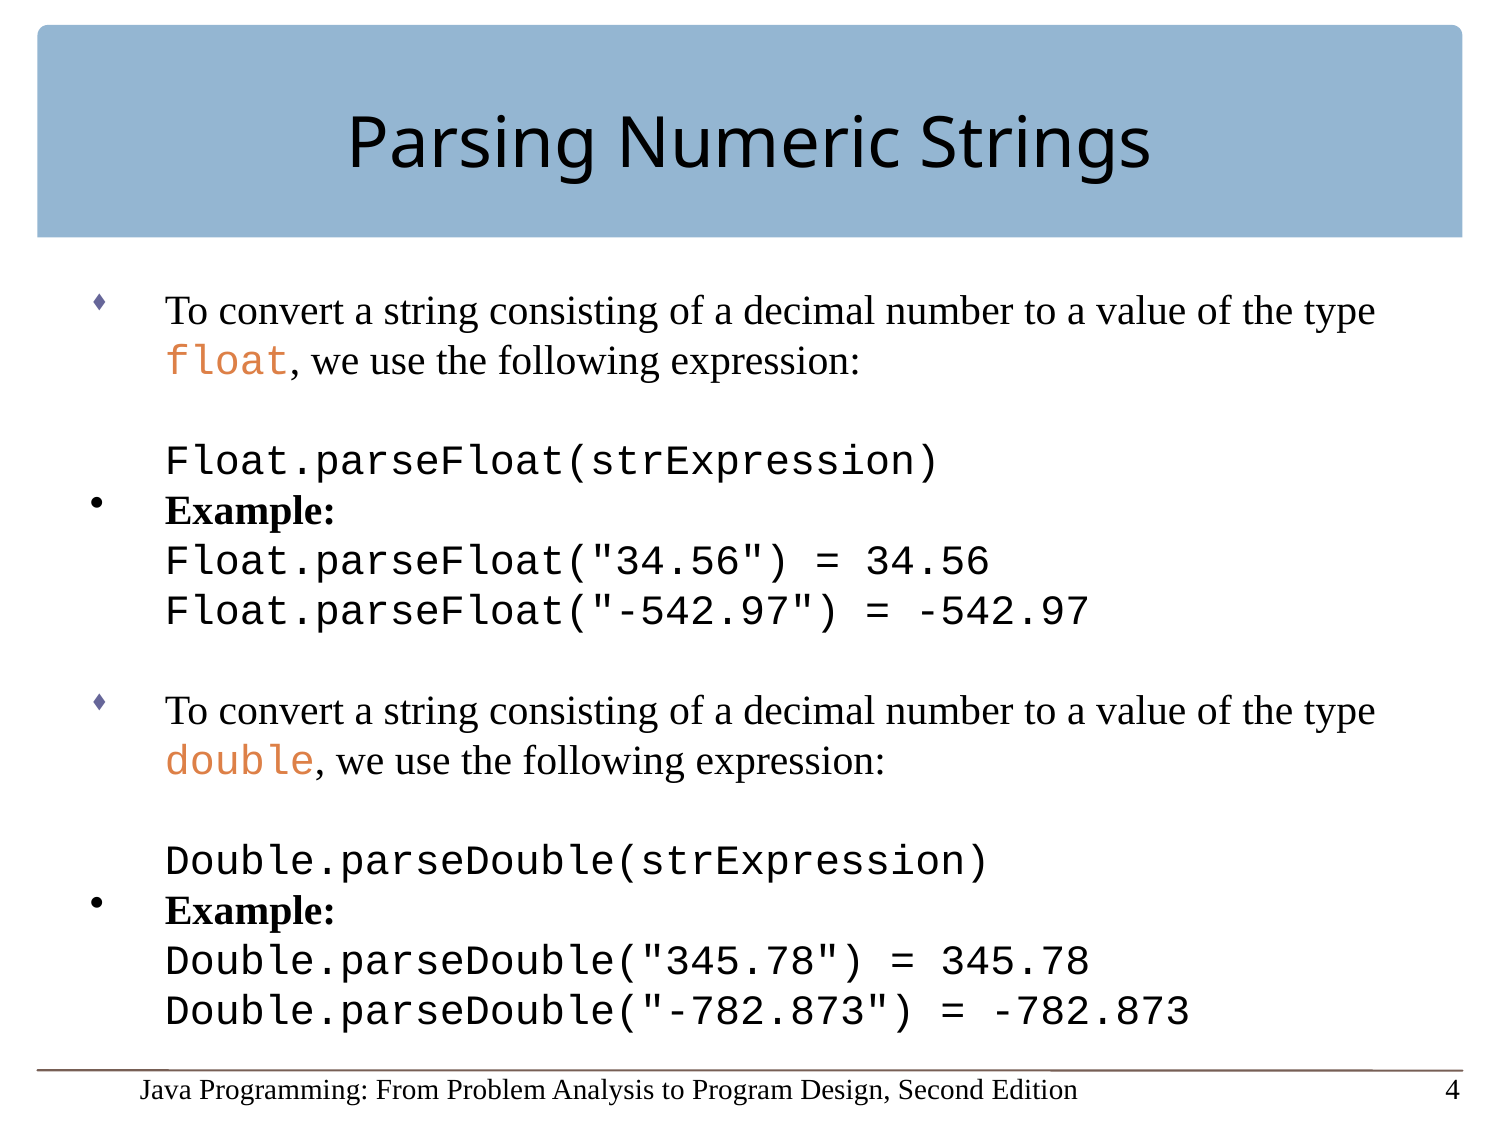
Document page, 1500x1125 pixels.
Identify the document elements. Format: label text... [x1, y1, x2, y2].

text_box 4 [1275, 1062, 1475, 1100]
text_box To convert a string consisting of a decimal number to a value of the type float, we use the following expression: Float.parseFloat(strExpression) Example: Float.parseFloat("34.56") = 34.56 Float.parseFloat("-542.97") = -542.97 To convert a string consisting of a decimal number to a value of the type double, we use the following expression: Double.parseDouble(strExpression) Example: Double.parseDouble("345.78") = 345.78 Double.parseDouble("-782.873") = -782.873 [74, 275, 1413, 1041]
title Parsing Numeric Strings [49, 44, 1451, 233]
text_box Java Programming: From Problem Analysis to Program Design, Second Edition [125, 1062, 1275, 1100]
